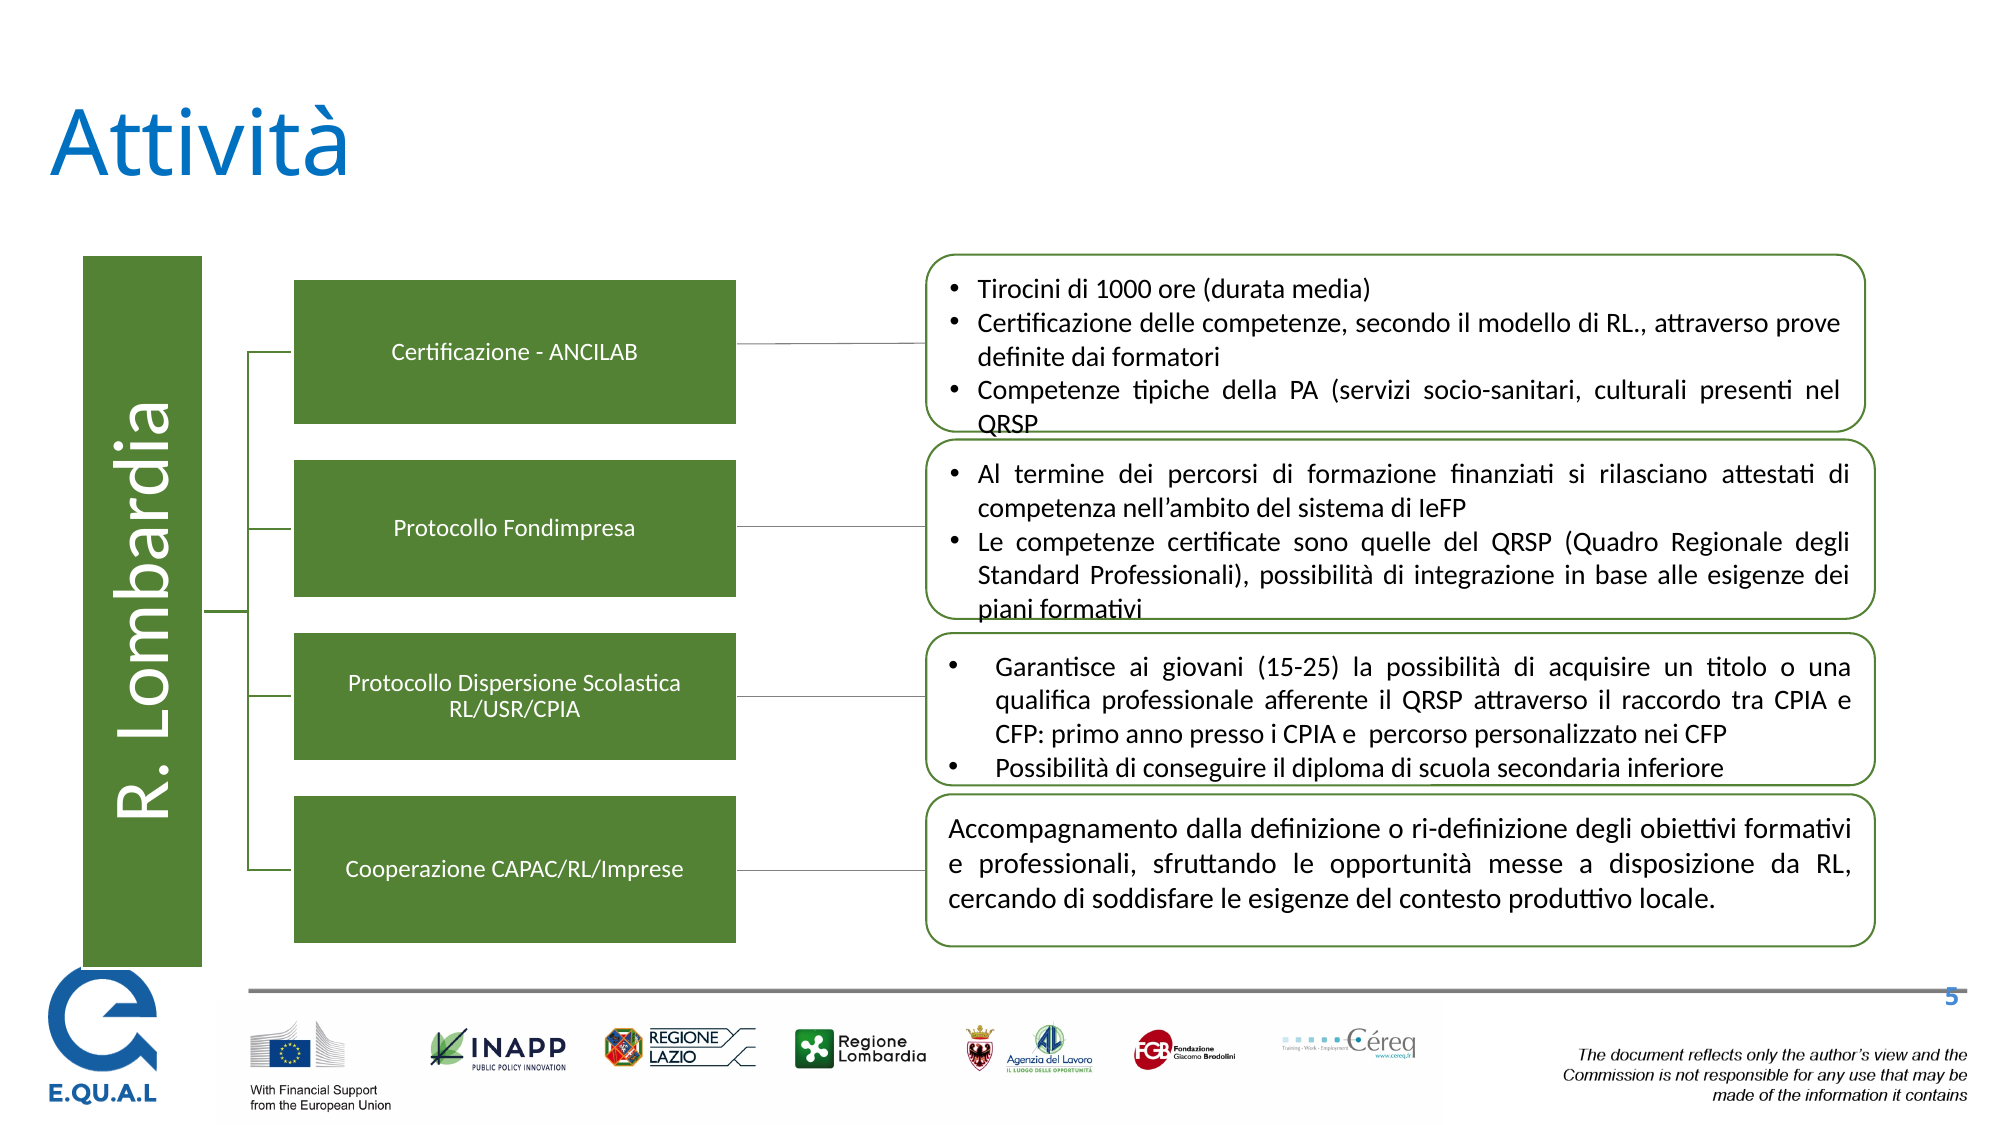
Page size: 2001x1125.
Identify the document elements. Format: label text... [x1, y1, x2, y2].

text_box Al termine dei percorsi di formazione finanziati si rilasciano attestati di competenza nell’ambito del sistema di IeFP Le competenze certificate sono quelle del QRSP (Quadro Regionale degli Standard Professionali), possibilità di integrazione in base alle esigenze dei piani formativi [925, 438, 1876, 620]
picture [0, 943, 2000, 1125]
text_box Garantisce ai giovani (15-25) la possibilità di acquisire un titolo o una qualifica professionale afferente il QRSP attraverso il raccordo tra CPIA e CFP: primo anno presso i CPIA e percorso personalizzato nei CFP Possibilità di conseguire il diploma di scuola secondaria inferiore [925, 632, 1876, 787]
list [0, 254, 859, 969]
title Attività [35, 37, 1818, 255]
text_box Tirocini di 1000 ore (durata media) Certificazione delle competenze, secondo il modello di RL., attraverso prove definite dai formatori Competenze tipiche della PA (servizi socio-sanitari, culturali presenti nel QRSP [925, 253, 1867, 433]
text_box Accompagnamento dalla definizione o ri-definizione degli obiettivi formativi e professionali, sfruttando le opportunità messe a disposizione da RL, cercando di soddisfare le esigenze del contesto produttivo locale. [925, 793, 1876, 948]
